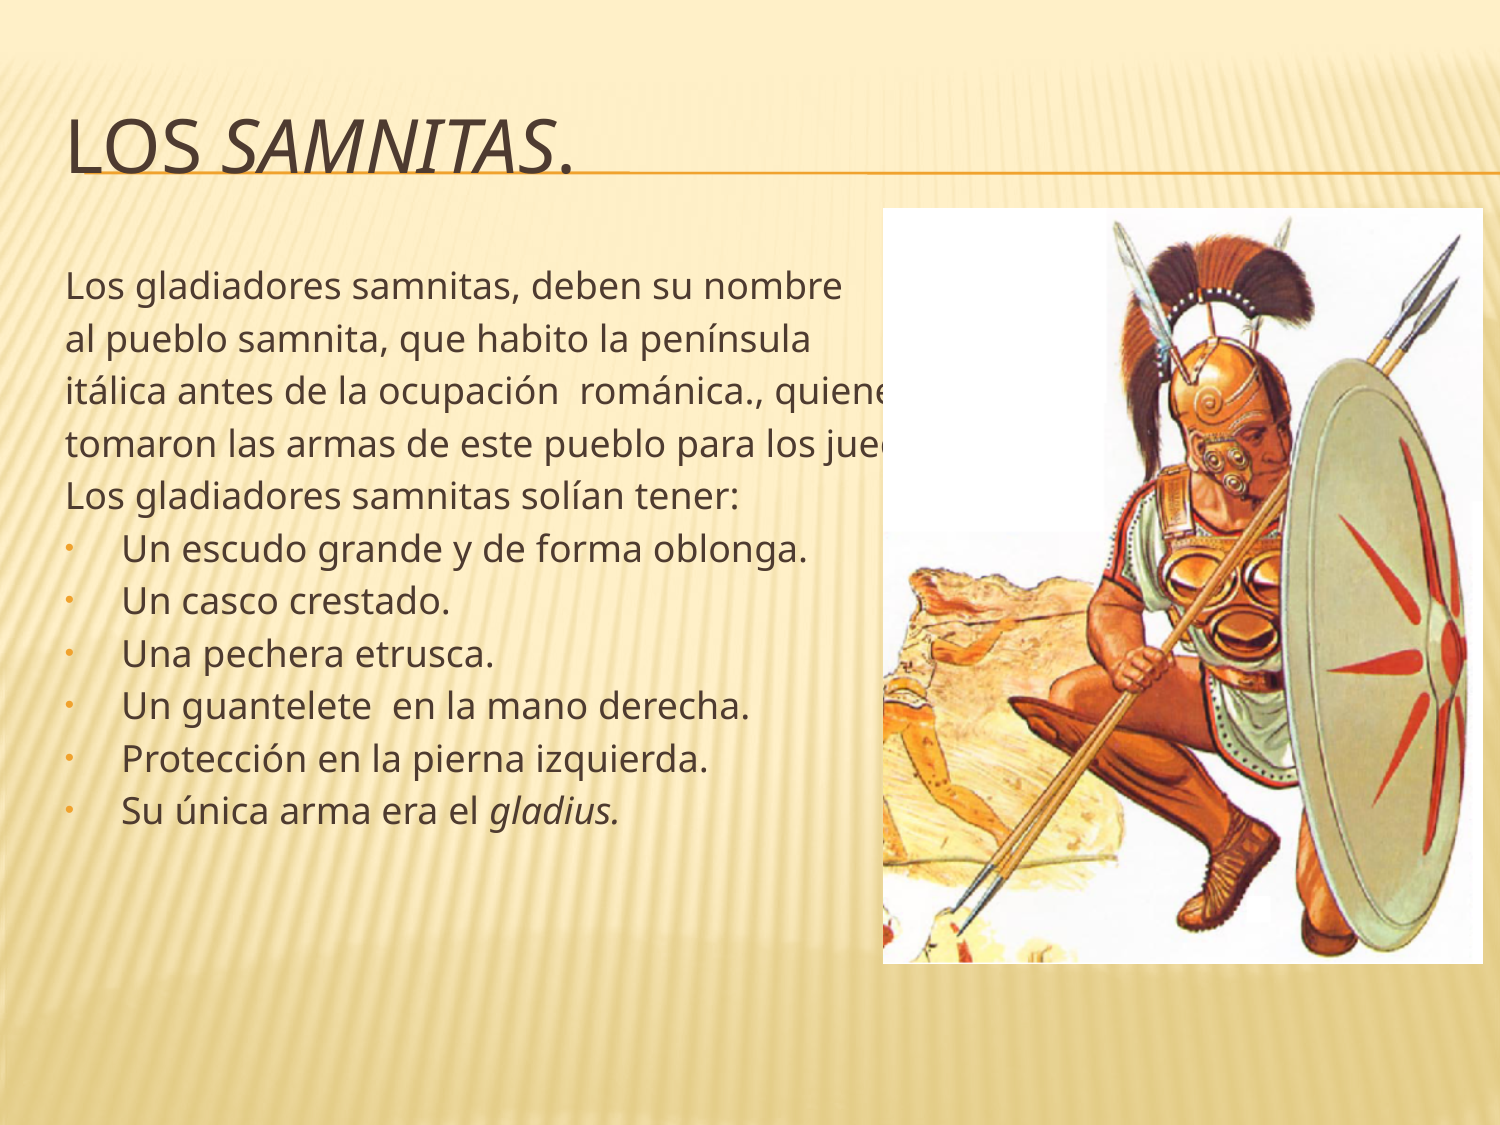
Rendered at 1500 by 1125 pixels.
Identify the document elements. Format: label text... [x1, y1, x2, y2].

list Los gladiadores samnitas, deben su nombre al pueblo samnita, que habito la península itálica antes de la ocupación románica., quienes tomaron las armas de este pueblo para los juegos. Los gladiadores samnitas solían tener: Un escudo grande y de forma oblonga. Un casco crestado. Una pechera etrusca. Un guantelete en la mano derecha. Protección en la pierna izquierda. Su única arma era el gladius. [50, 254, 1475, 998]
title Los samnitas. [50, 75, 1475, 213]
picture [883, 207, 1483, 965]
